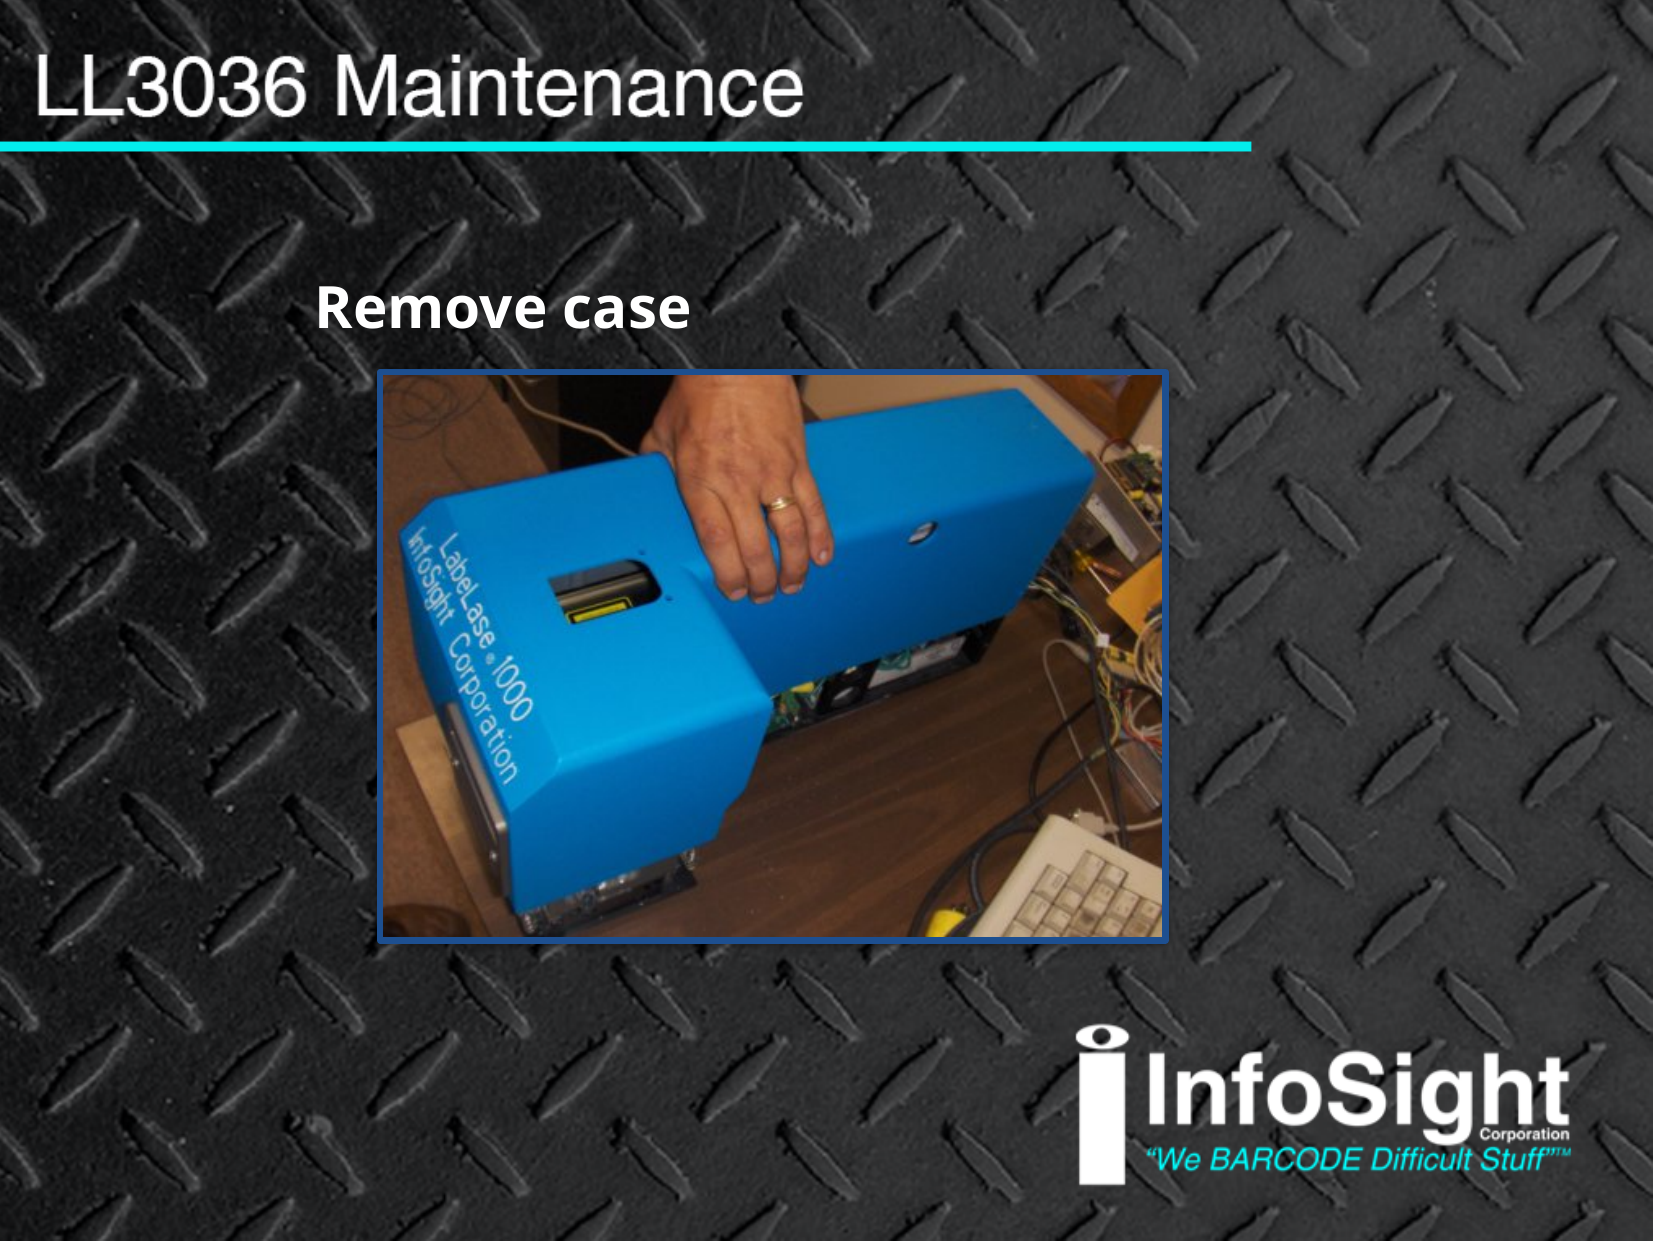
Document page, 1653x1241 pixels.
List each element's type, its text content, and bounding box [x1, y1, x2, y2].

picture [0, 0, 1653, 1241]
text_box Remove case [300, 265, 1313, 338]
